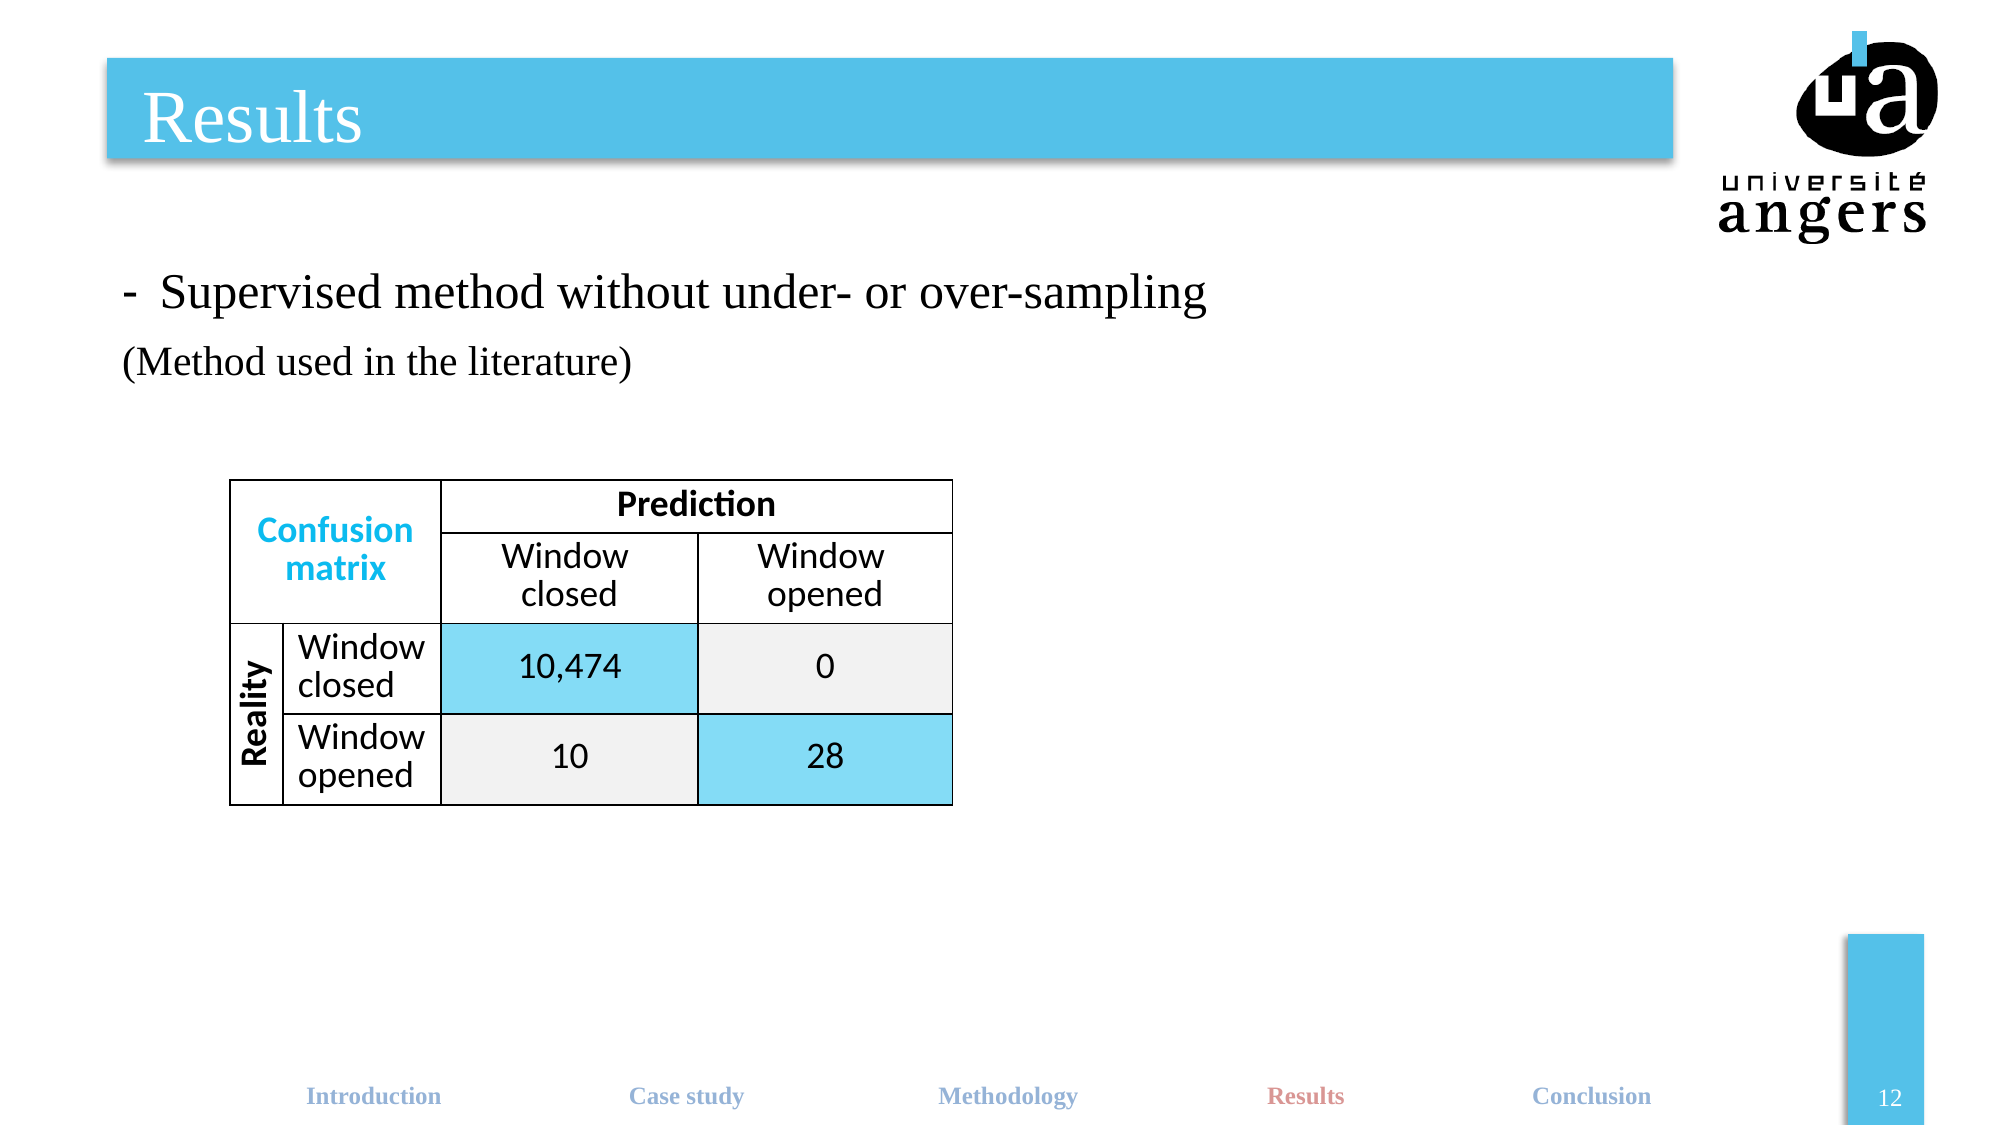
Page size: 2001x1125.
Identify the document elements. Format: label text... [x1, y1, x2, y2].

table_cell 10 [442, 715, 697, 804]
picture [1838, 931, 1928, 1125]
table_cell Reality [231, 668, 282, 804]
table_cell 0 [699, 668, 952, 713]
table_cell Window closed [284, 668, 440, 713]
table_cell 28 [699, 715, 952, 804]
text_box Supervised method without under- or over-sampling (Method used in the literature) [107, 257, 1798, 668]
title Results [107, 57, 1674, 159]
slide_number 12 [1848, 1085, 1926, 1118]
table_cell 10,474 [442, 668, 697, 713]
text_box Introduction Case study Methodology Results Conclusion [291, 1072, 1709, 1117]
table_cell Window opened [284, 715, 440, 804]
picture [1719, 31, 1938, 244]
